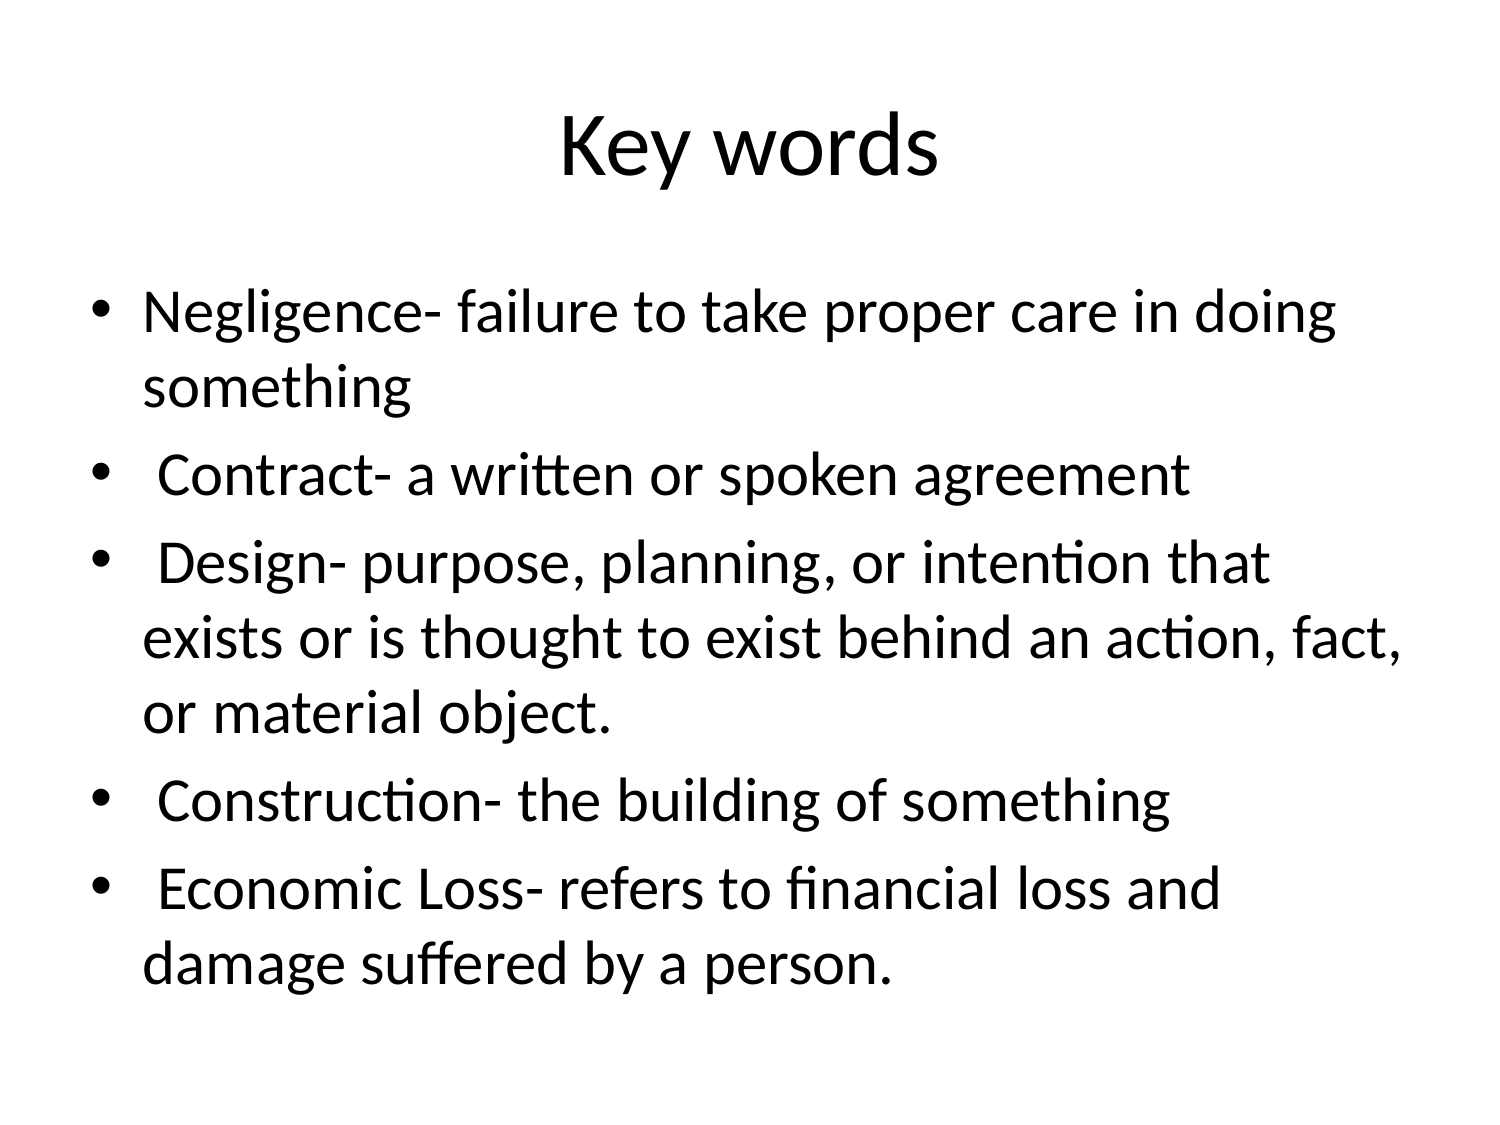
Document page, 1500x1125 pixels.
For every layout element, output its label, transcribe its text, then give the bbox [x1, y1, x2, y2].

title Key words [75, 45, 1425, 233]
list Negligence- failure to take proper care in doing something Contract- a written or spoken agreement Design- purpose, planning, or intention that exists or is thought to exist behind an action, fact, or material object. Construction- the building of something Economic Loss- refers to financial loss and damage suffered by a person. [75, 262, 1425, 1005]
